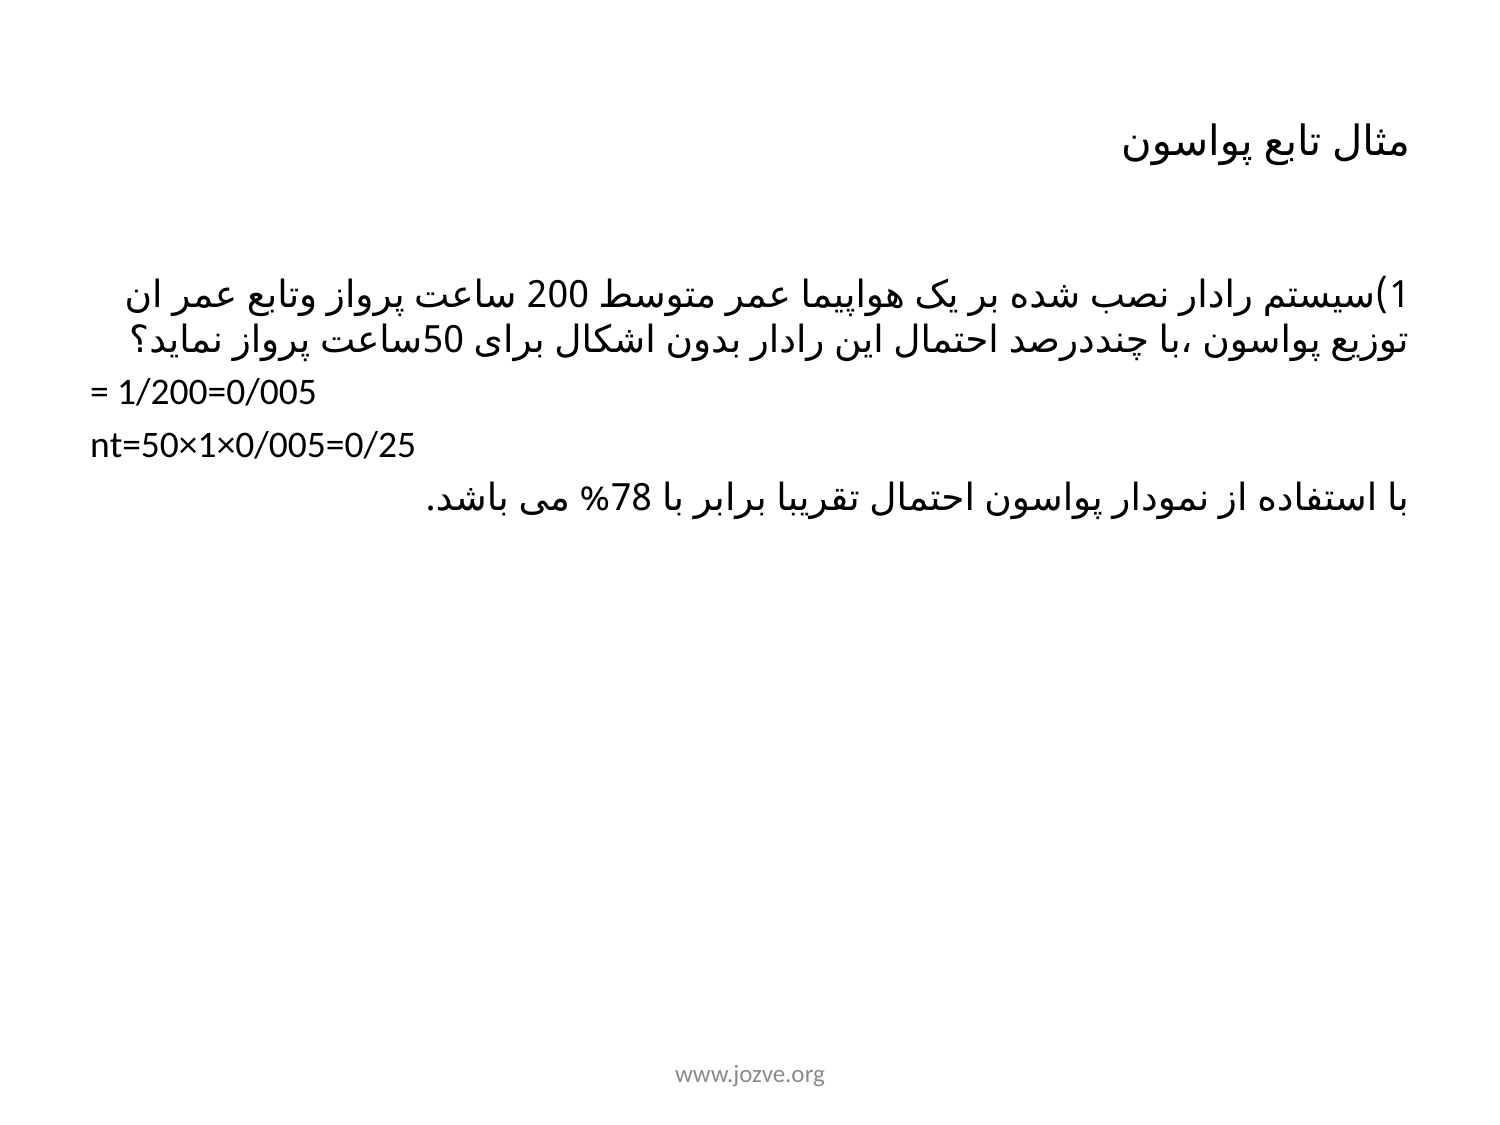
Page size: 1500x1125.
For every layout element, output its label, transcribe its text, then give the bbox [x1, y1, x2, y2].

title مثال تابع پواسون [75, 45, 1425, 233]
footer www.jozve.org [512, 1042, 988, 1103]
